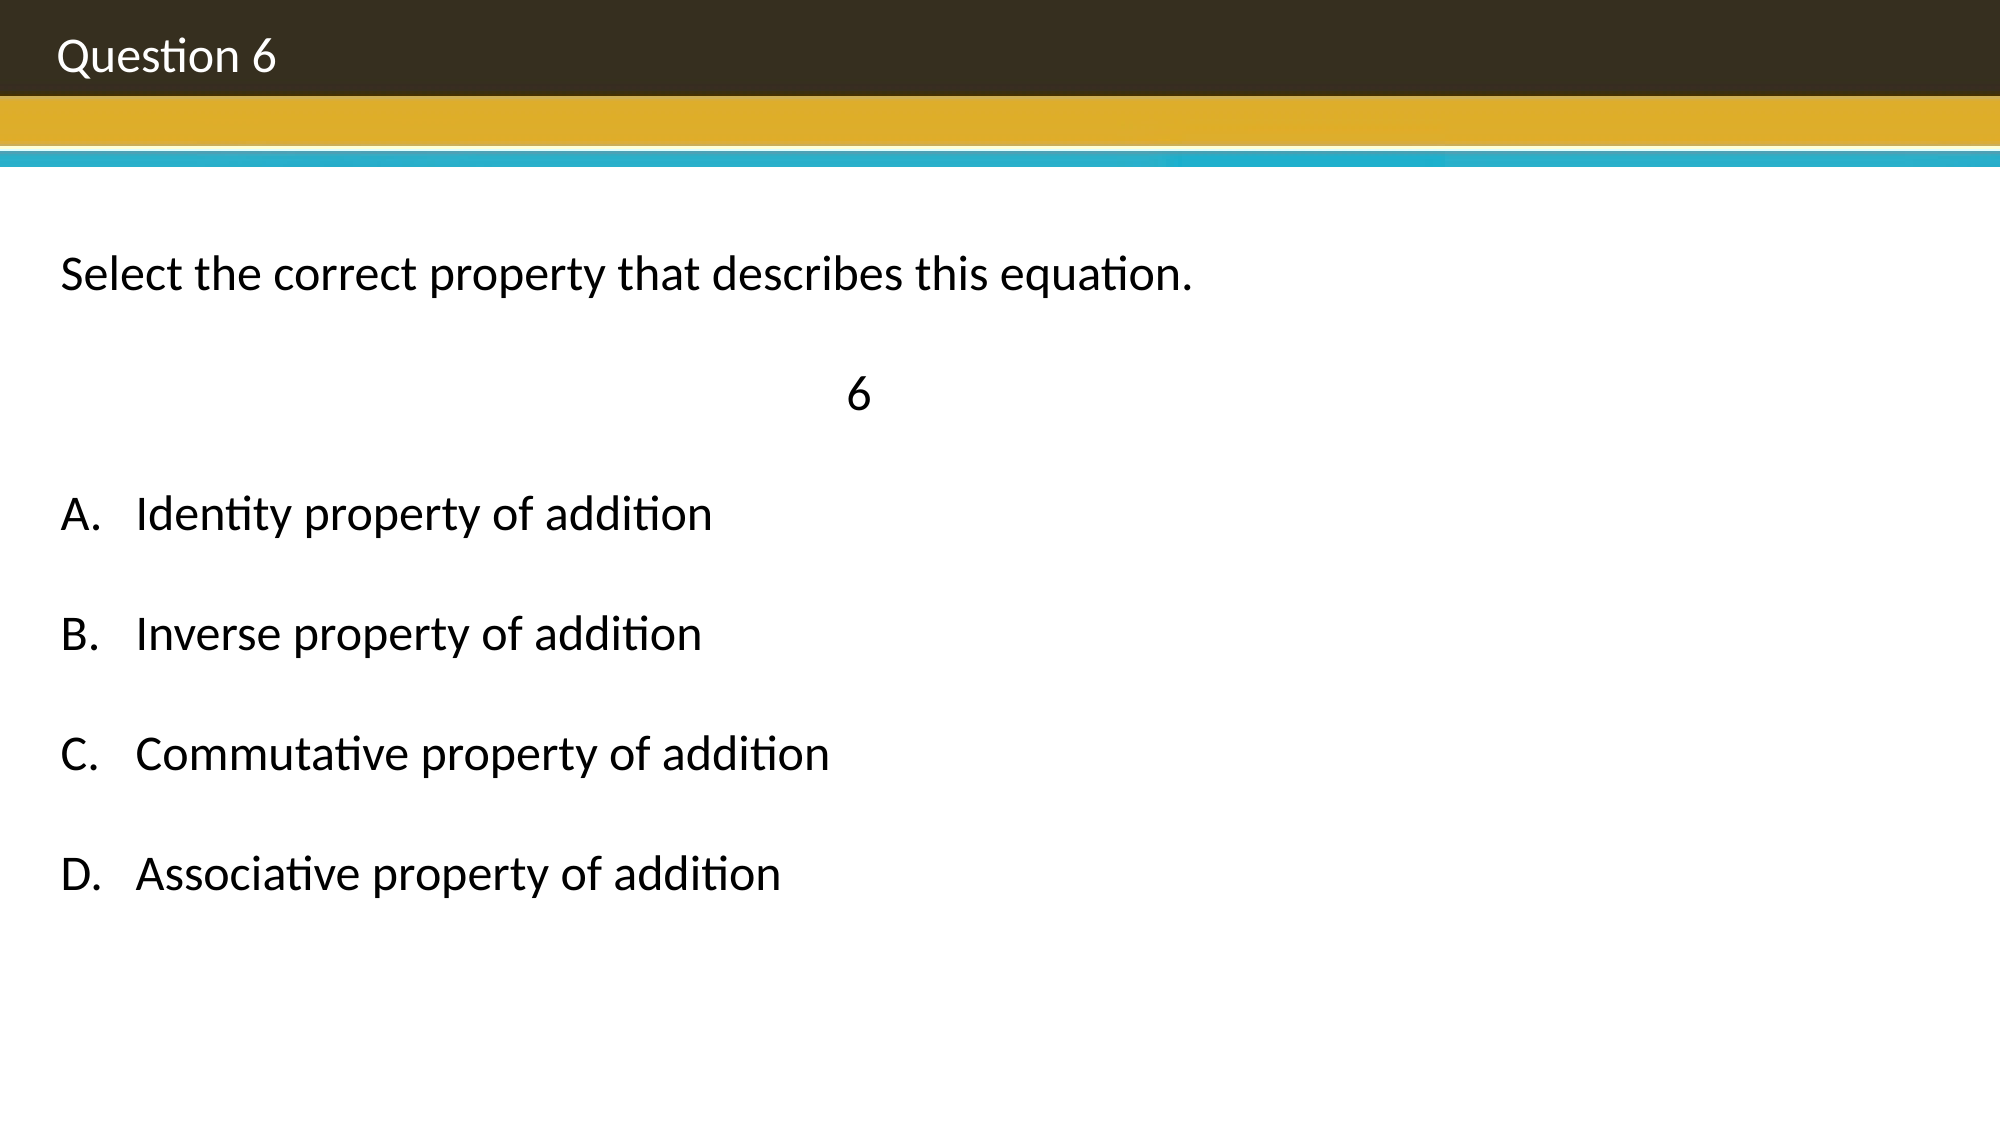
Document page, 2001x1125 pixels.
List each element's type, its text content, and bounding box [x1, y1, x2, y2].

text_box Question 6 [41, 14, 293, 90]
picture [0, 0, 2000, 167]
